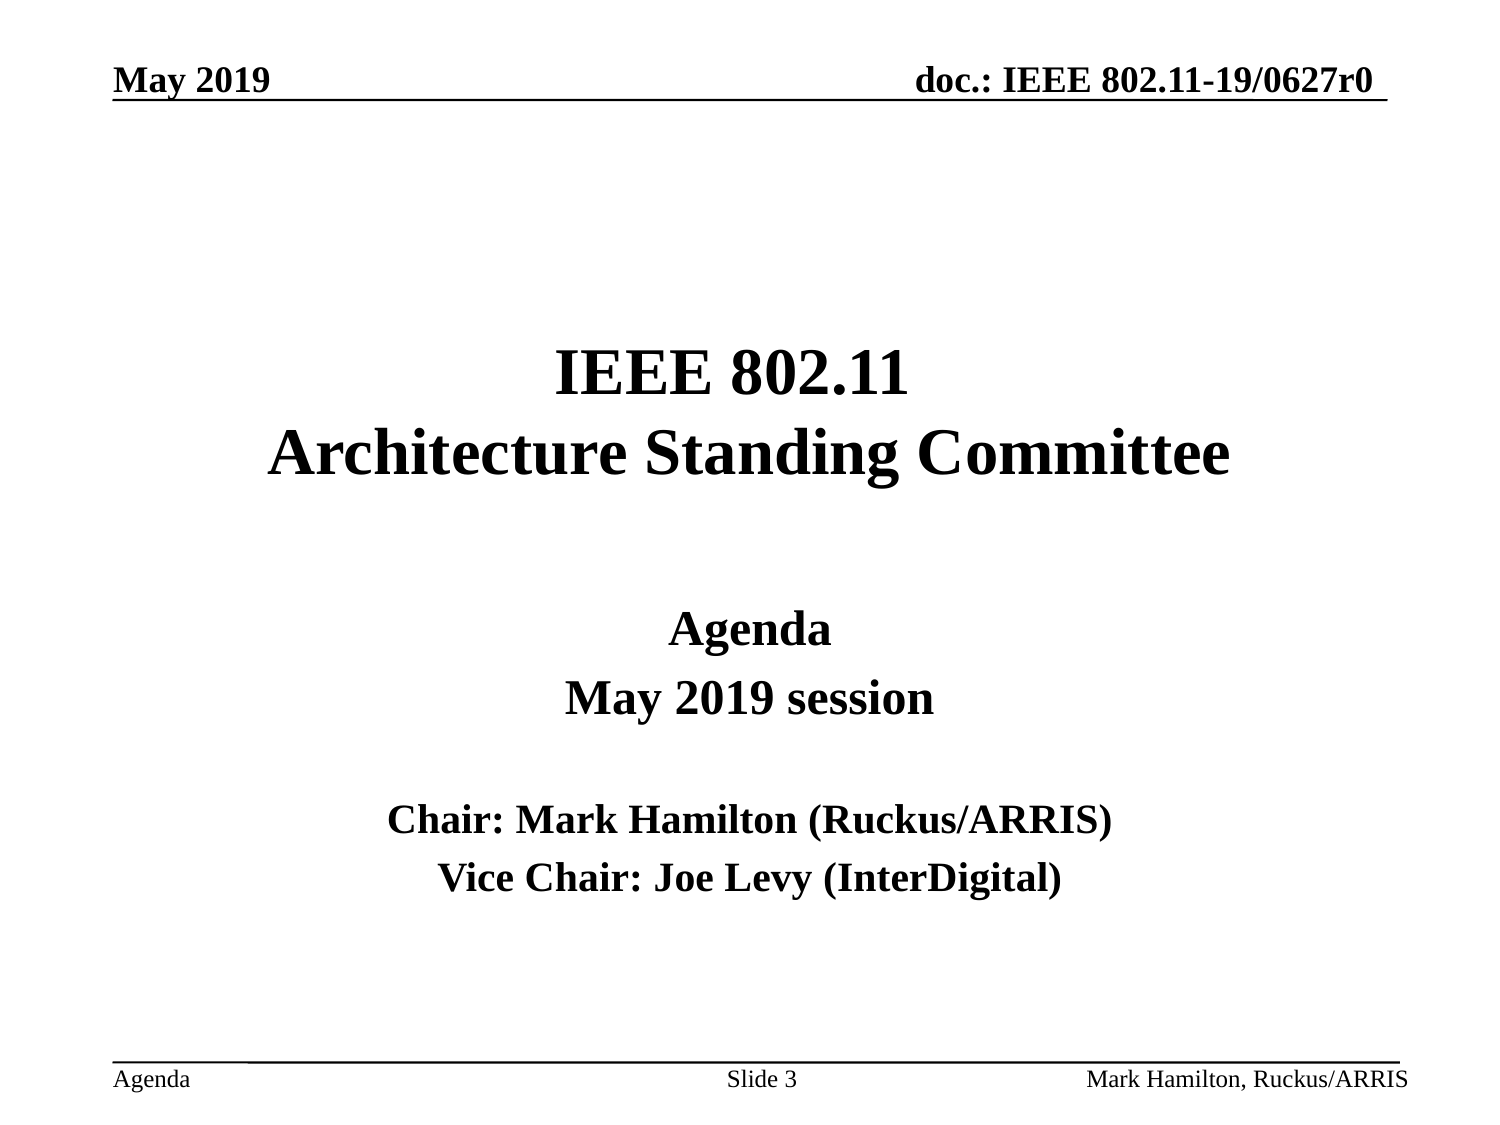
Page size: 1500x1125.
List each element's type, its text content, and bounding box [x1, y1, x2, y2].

subtitle Agenda May 2019 session Chair: Mark Hamilton (Ruckus/ARRIS) Vice Chair: Joe Levy (InterDigital) [225, 587, 1275, 875]
title IEEE 802.11 Architecture Standing Committee [112, 287, 1388, 529]
